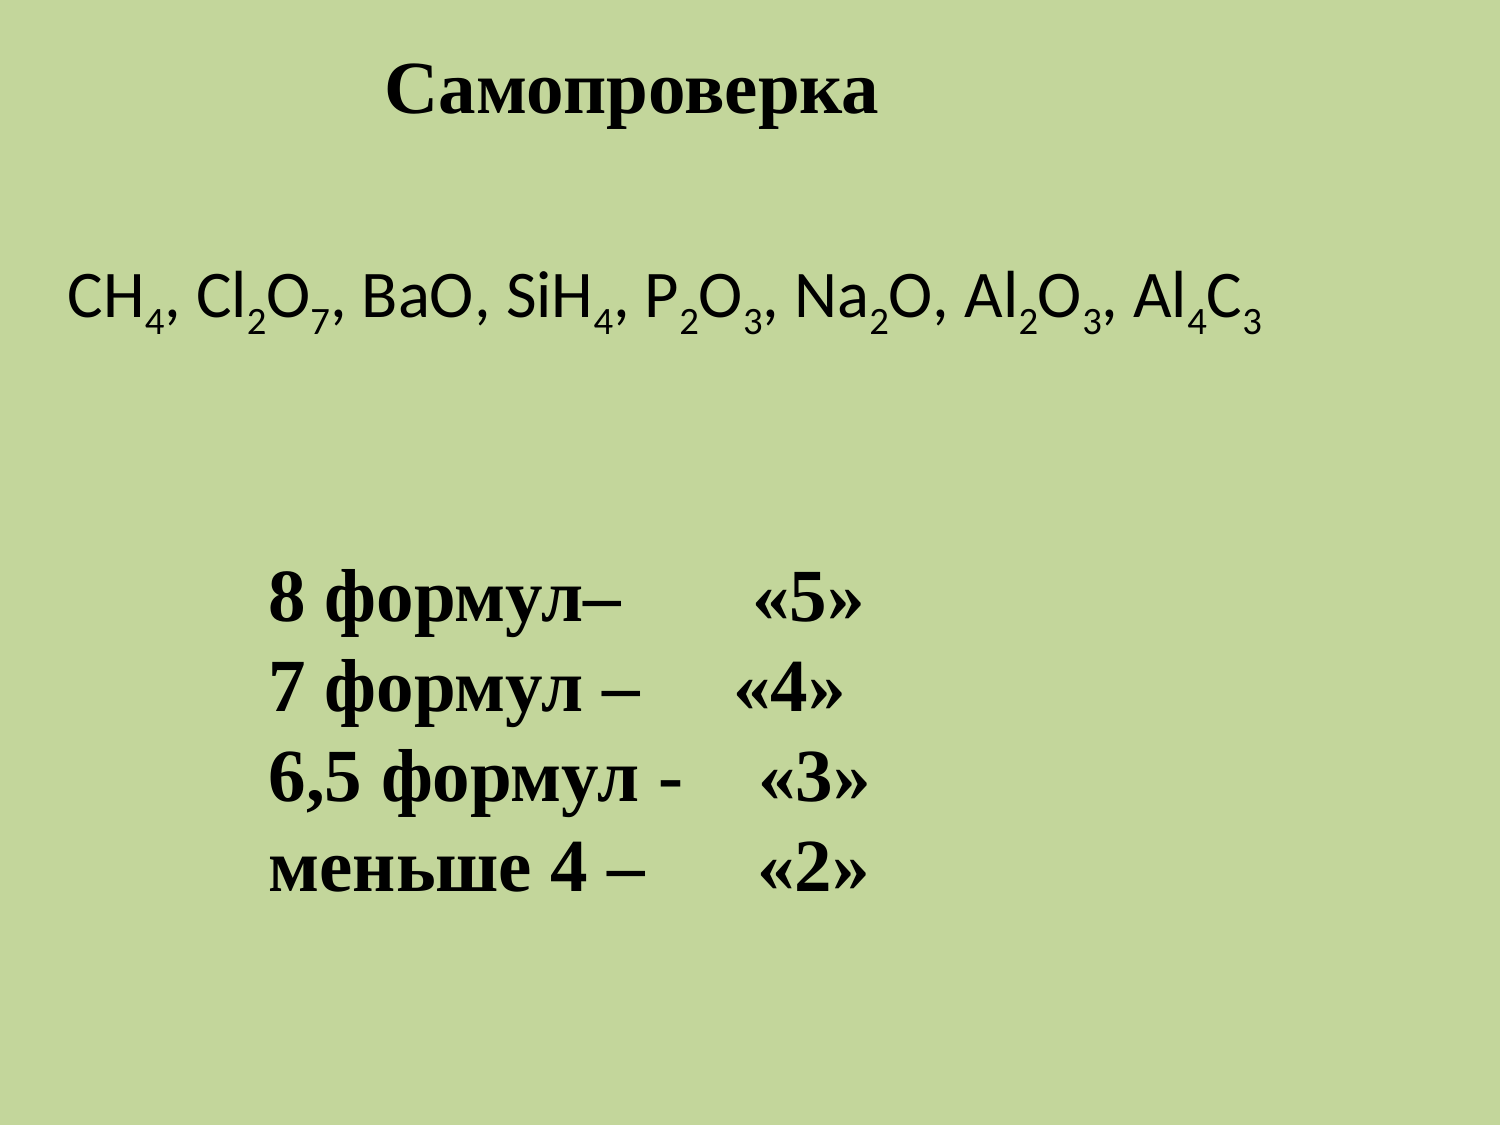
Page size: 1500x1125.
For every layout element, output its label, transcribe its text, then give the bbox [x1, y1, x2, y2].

text_box СH4, Cl2O7, BaO, SiH4, P2O3, Na2O, Al2O3, Al4C3 [53, 243, 1376, 430]
text_box Самопроверка [348, 30, 916, 136]
text_box 8 формул– «5» 7 формул – «4» 6,5 формул - «3» меньше 4 – «2» [253, 538, 1211, 914]
